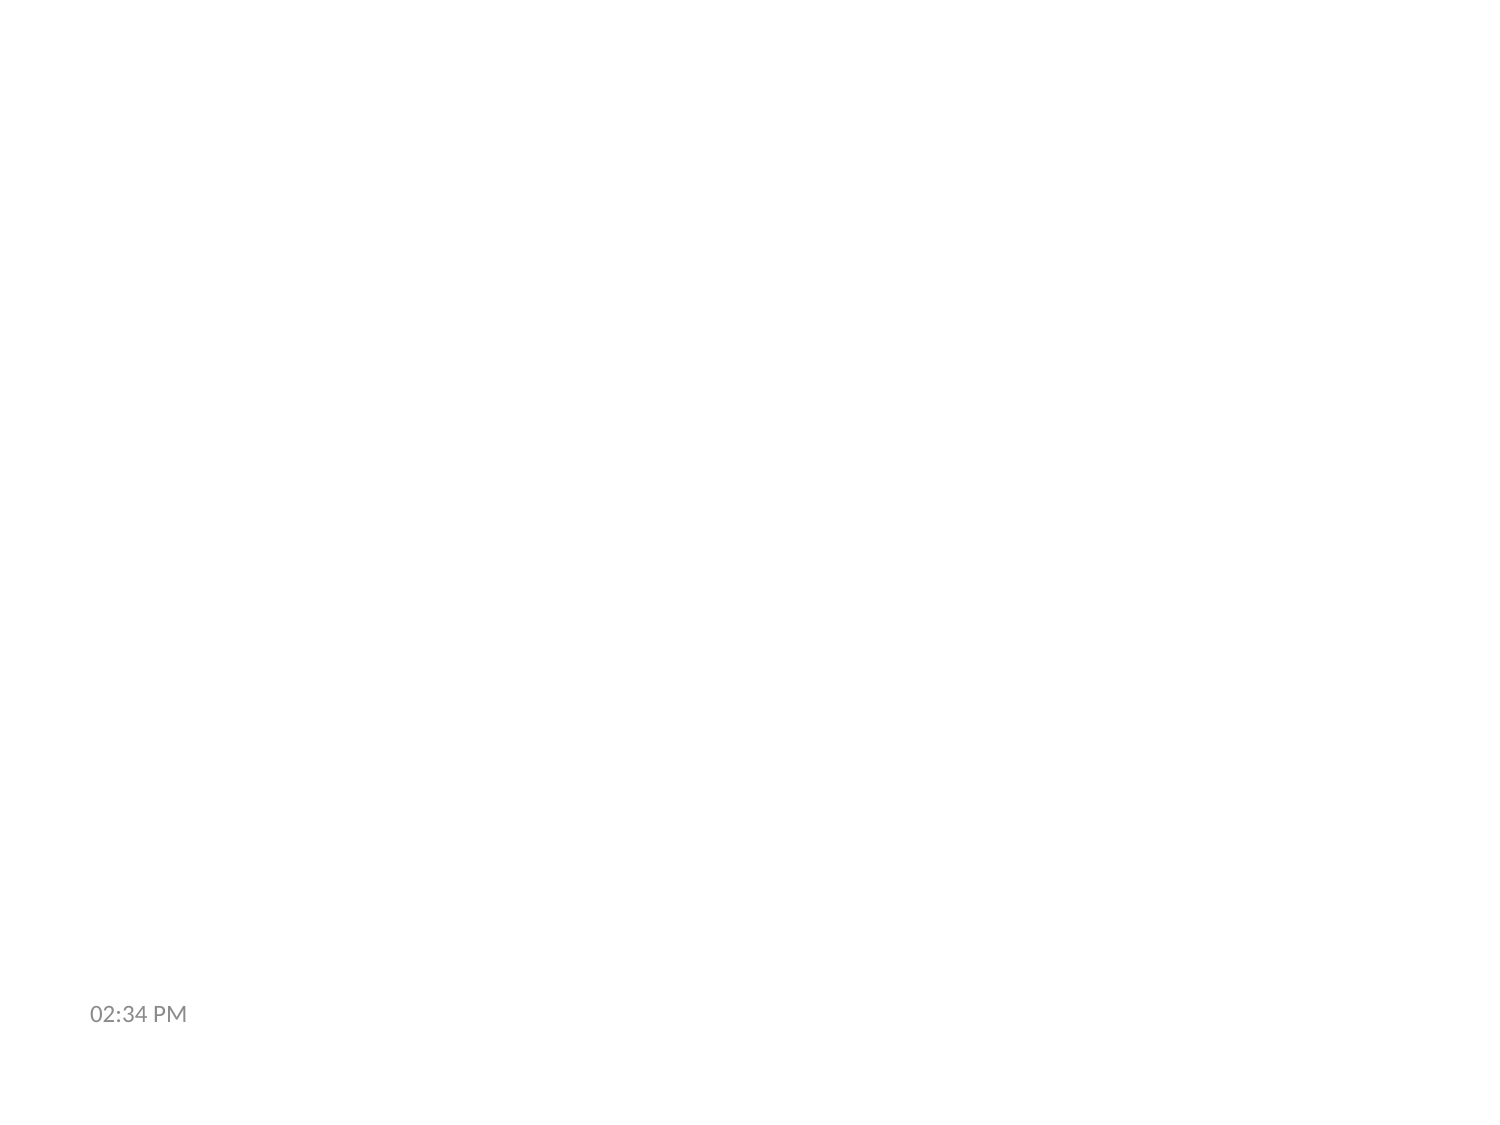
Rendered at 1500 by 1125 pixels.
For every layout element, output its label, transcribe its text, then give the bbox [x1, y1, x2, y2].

text_box 3:35 PM [75, 982, 425, 1043]
